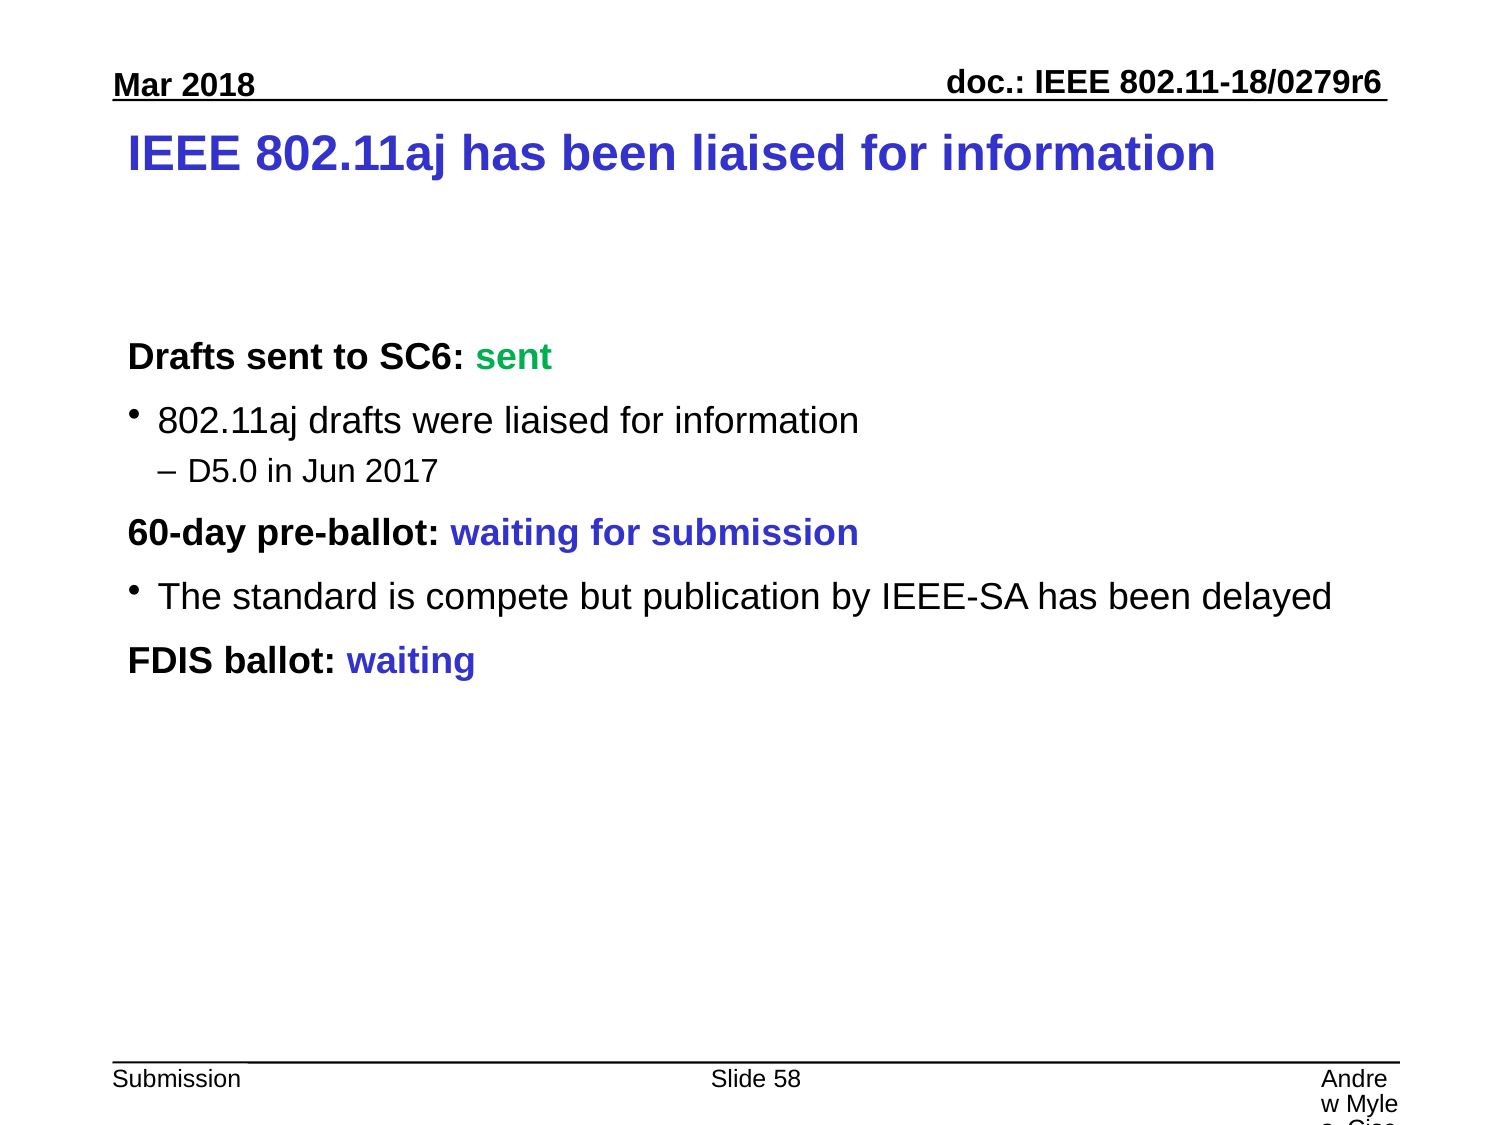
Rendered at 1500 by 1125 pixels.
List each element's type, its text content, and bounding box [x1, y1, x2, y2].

title IEEE 802.11aj has been liaised for information [112, 112, 1388, 288]
list Drafts sent to SC6: sent 802.11aj drafts were liaised for information D5.0 in Jun 2017 60-day pre-ballot: waiting for submission The standard is compete but publication by IEEE-SA has been delayed FDIS ballot: waiting [112, 324, 1388, 1000]
slide_number Slide 58 [709, 1061, 803, 1093]
footer Andrew Myles, Cisco [1320, 1061, 1402, 1093]
